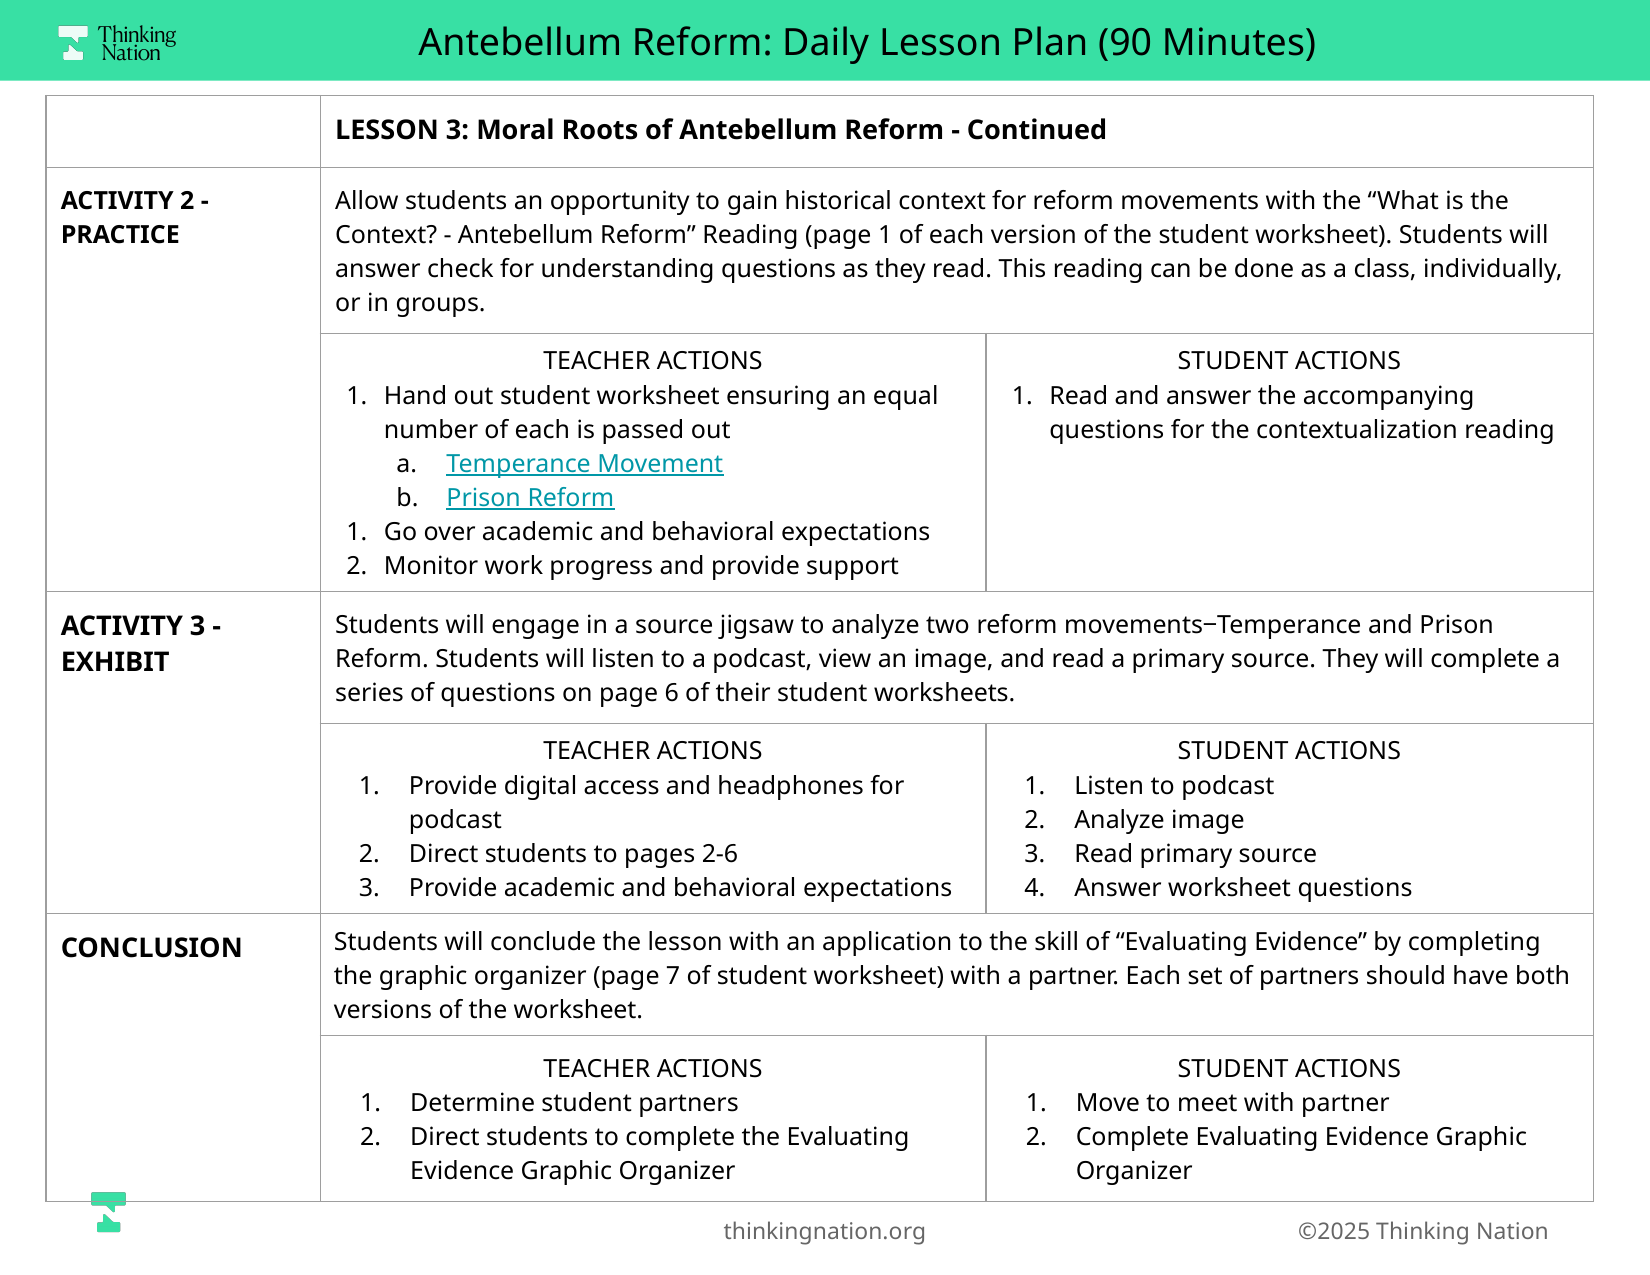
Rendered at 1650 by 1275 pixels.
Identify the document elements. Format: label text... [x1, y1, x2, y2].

table_cell STUDENT ACTIONS Move to meet with partner Complete Evaluating Evidence Graphic Organizer [987, 1036, 1593, 1201]
text_box ©2025 Thinking Nation [1174, 1202, 1566, 1240]
picture [45, 14, 180, 85]
text_box thinkingnation.org [629, 1202, 1021, 1240]
table_cell ACTIVITY 2 - PRACTICE [47, 168, 320, 591]
table_cell TEACHER ACTIONS Determine student partners Direct students to complete the Evaluating Evidence Graphic Organizer [321, 1036, 985, 1201]
table_cell TEACHER ACTIONS Provide digital access and headphones for podcast Direct students to pages 2-6 Provide academic and behavioral expectations [321, 724, 985, 913]
table_cell CONCLUSION [47, 914, 320, 1201]
table_cell STUDENT ACTIONS Read and answer the accompanying questions for the contextualization reading [987, 334, 1593, 591]
table_cell Students will conclude the lesson with an application to the skill of “Evaluating Evidence” by completing the graphic organizer (page 7 of student worksheet) with a partner. Each set of partners should have both versions of the worksheet. [321, 914, 1593, 1035]
text_box Antebellum Reform: Daily Lesson Plan (90 Minutes) [0, 0, 1650, 81]
table_header LESSON 3: Moral Roots of Antebellum Reform - Continued [321, 96, 1593, 167]
table_header [47, 96, 320, 167]
table_cell TEACHER ACTIONS Hand out student worksheet ensuring an equal number of each is passed out Temperance Movement Prison Reform Go over academic and behavioral expectations Monitor work progress and provide support [321, 334, 985, 591]
picture [80, 1184, 136, 1240]
table_cell Students will engage in a source jigsaw to analyze two reform movements‒Temperance and Prison Reform. Students will listen to a podcast, view an image, and read a primary source. They will complete a series of questions on page 6 of their student worksheets. [321, 592, 1593, 723]
table_cell STUDENT ACTIONS Listen to podcast Analyze image Read primary source Answer worksheet questions [987, 724, 1593, 913]
table_cell ACTIVITY 3 - EXHIBIT [47, 592, 320, 913]
table_cell Allow students an opportunity to gain historical context for reform movements with the “What is the Context? - Antebellum Reform” Reading (page 1 of each version of the student worksheet). Students will answer check for understanding questions as they read. This reading can be done as a class, individually, or in groups. [321, 168, 1593, 333]
